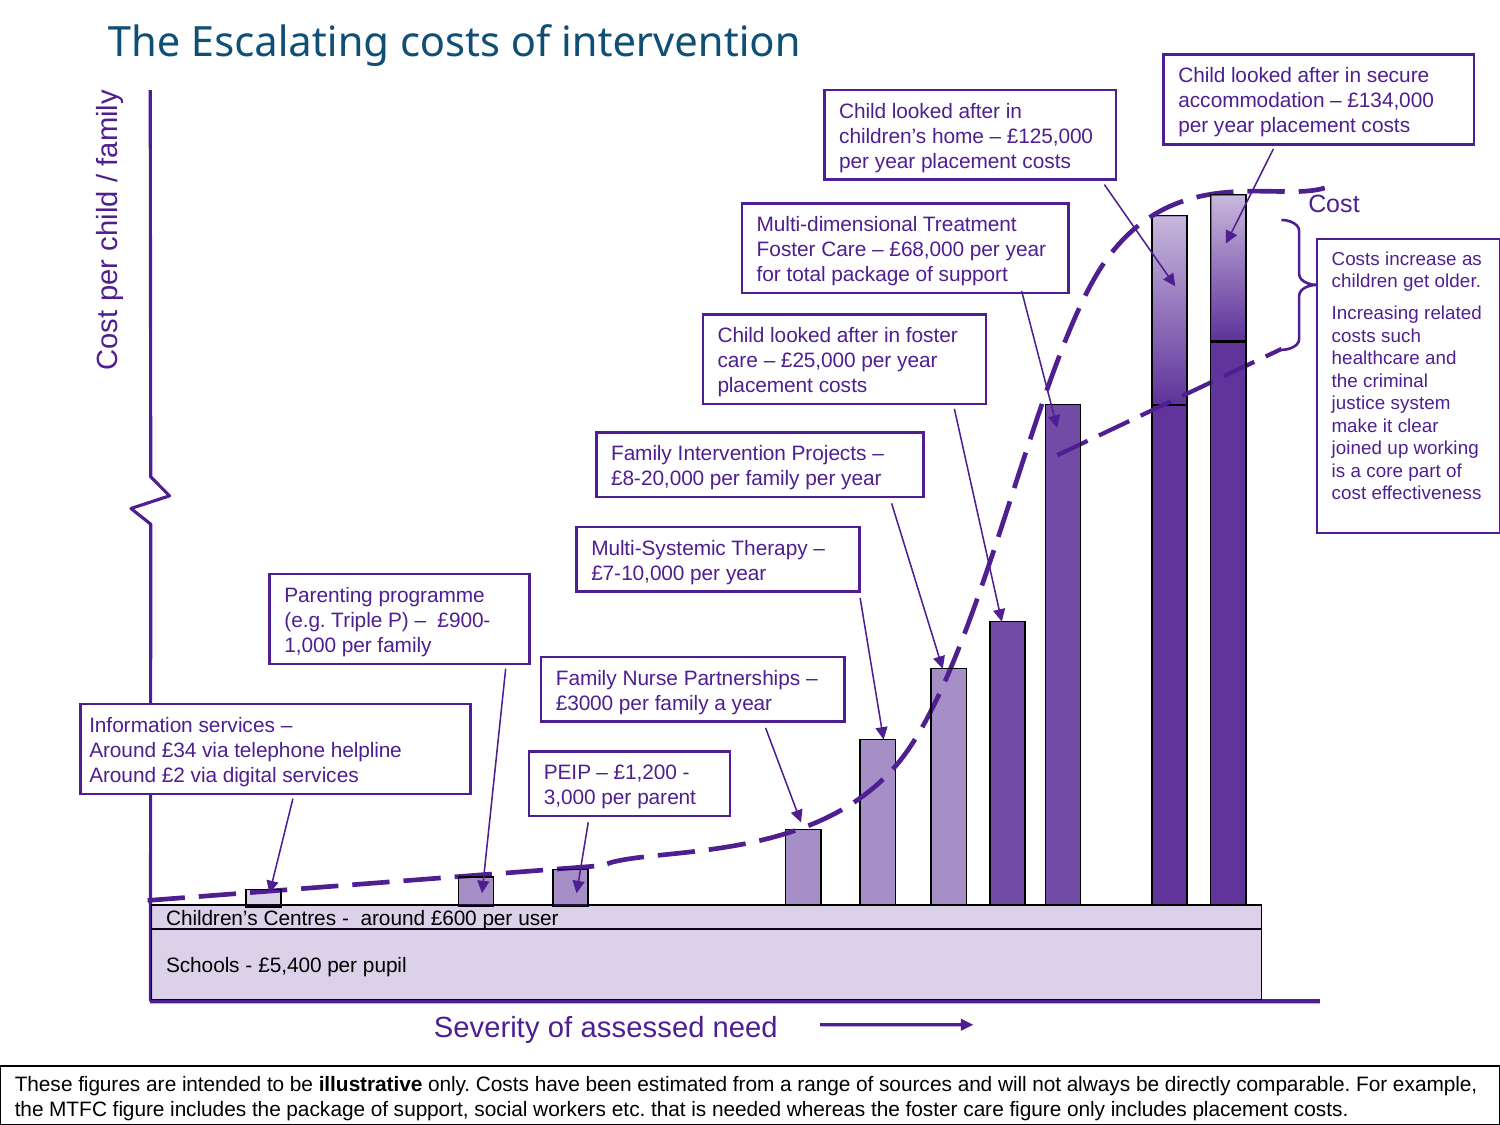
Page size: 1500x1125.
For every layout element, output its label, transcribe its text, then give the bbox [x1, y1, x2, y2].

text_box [419, 1001, 974, 1052]
text_box Cost per child / family [80, 66, 146, 386]
text_box These figures are intended to be illustrative only. Costs have been estimated from a range of sources and will not always be directly comparable. For example, the MTFC figure includes the package of support, social workers etc. that is needed whereas the foster care figure only includes placement costs. [0, 1065, 1500, 1125]
text_box Schools - £5,400 per pupil [151, 930, 1262, 1000]
text_box Cost [1330, 179, 1400, 225]
text_box Costs increase as children get older. Increasing related costs such healthcare and the criminal justice system make it clear joined up working is a core part of cost effectiveness [1330, 239, 1500, 534]
text_box Child looked after in children’s home – £125,000 per year placement costs [824, 90, 1117, 160]
text_box Children’s Centres - around £600 per user [151, 909, 1262, 930]
text_box The Escalating costs of intervention [82, 0, 1500, 81]
text_box [130, 504, 142, 518]
text_box Child looked after in secure accommodation – £134,000 per year placement costs [1163, 81, 1475, 145]
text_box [147, 161, 1325, 901]
text_box Information services – Around £34 via telephone helpline Around £2 via digital services [80, 704, 142, 794]
